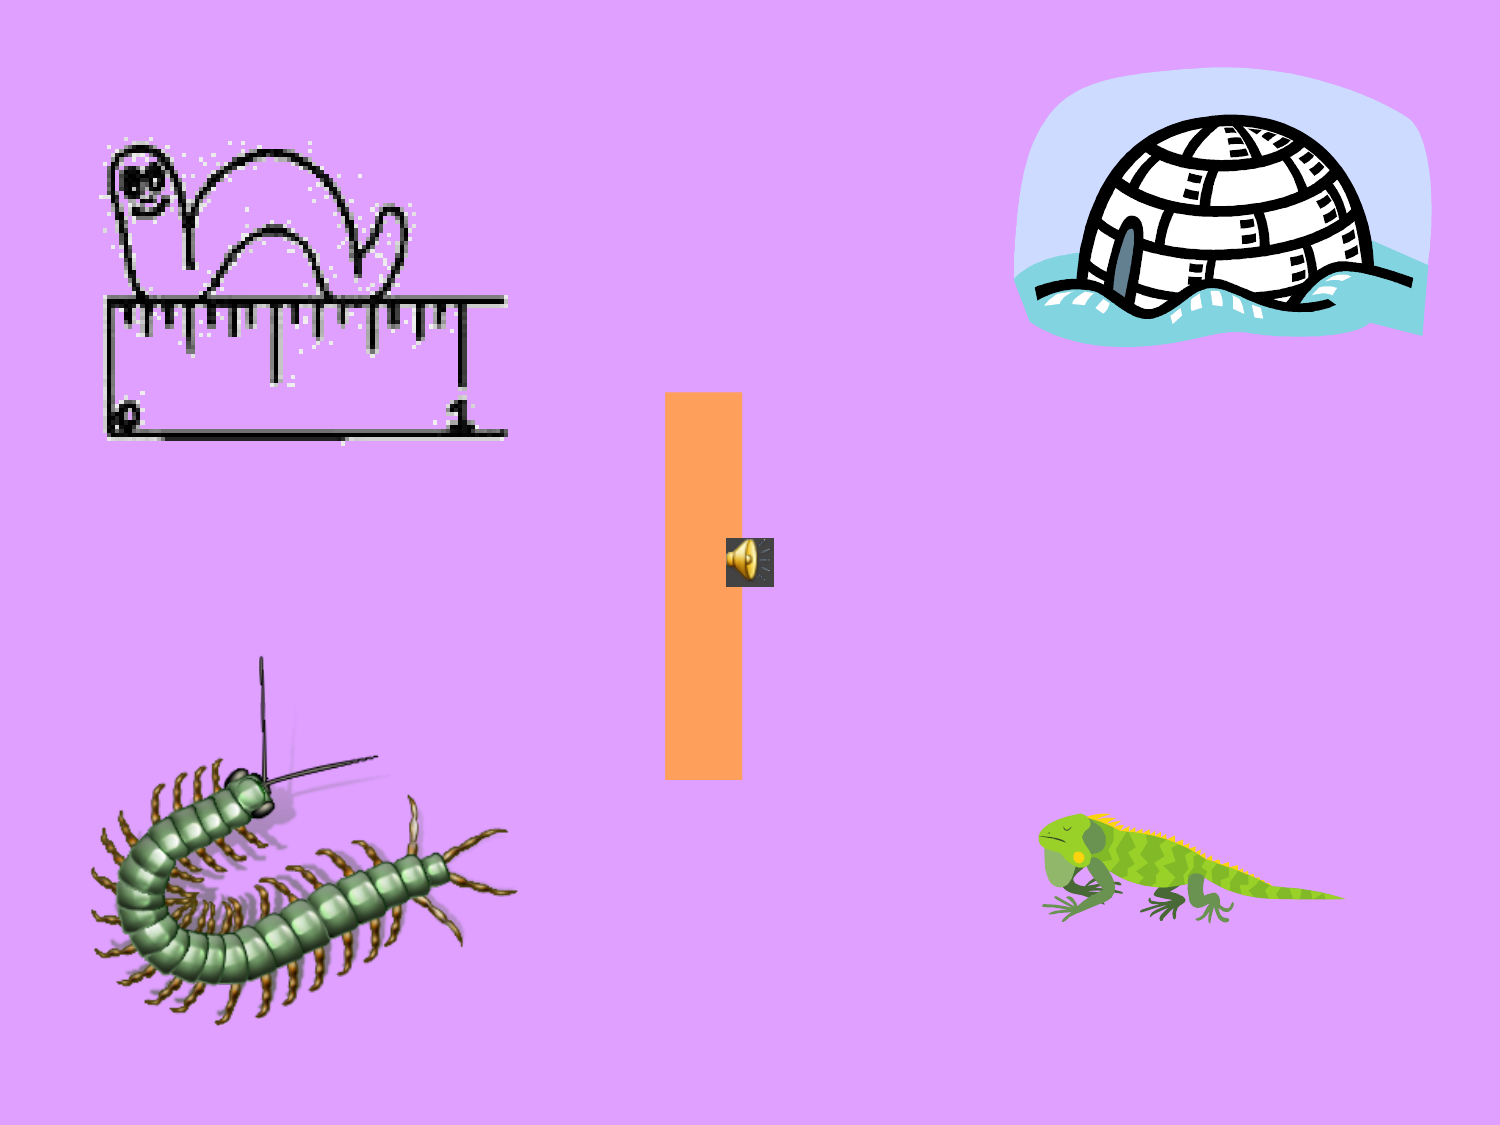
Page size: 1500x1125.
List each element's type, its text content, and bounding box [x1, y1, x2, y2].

text_box I [609, 174, 800, 908]
picture [1012, 62, 1437, 353]
picture [99, 137, 513, 447]
picture [724, 537, 776, 588]
picture [87, 612, 538, 1063]
picture [1037, 812, 1347, 925]
